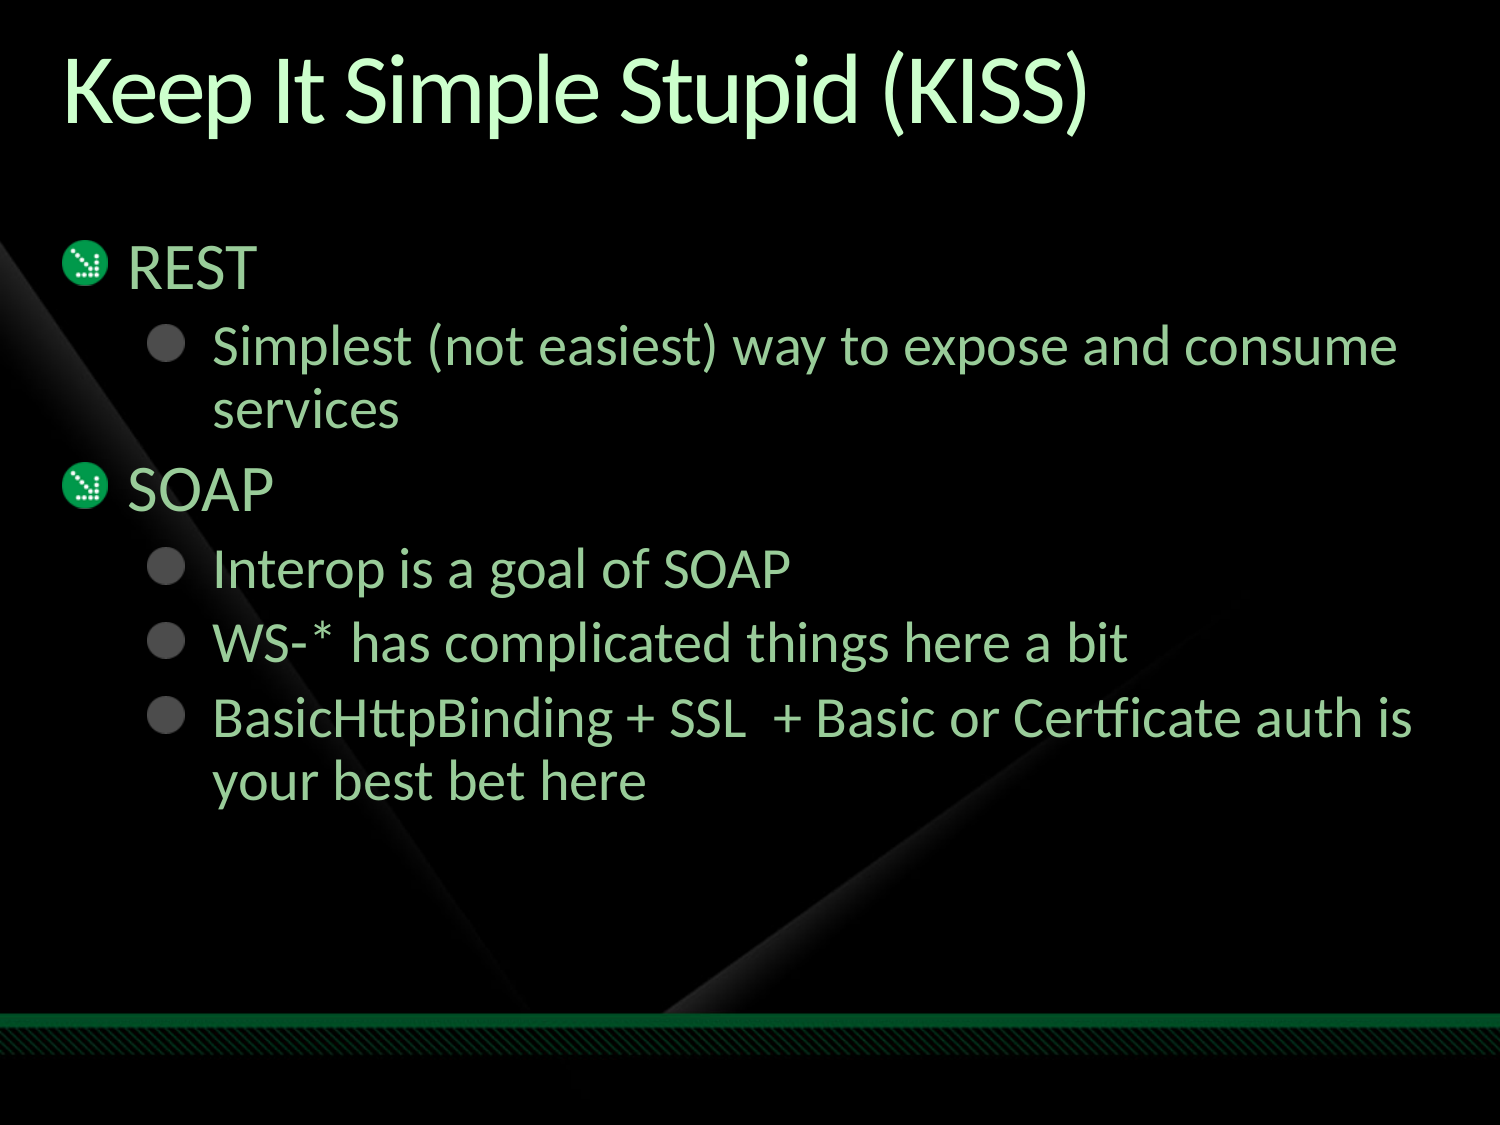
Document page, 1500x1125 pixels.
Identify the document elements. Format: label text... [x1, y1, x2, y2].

list REST Simplest (not easiest) way to expose and consume services SOAP Interop is a goal of SOAP WS-* has complicated things here a bit BasicHttpBinding + SSL + Basic or Certficate auth is your best bet here [62, 231, 1438, 595]
title Keep It Simple Stupid (KISS) [62, 37, 1438, 147]
picture [0, 0, 1500, 1125]
